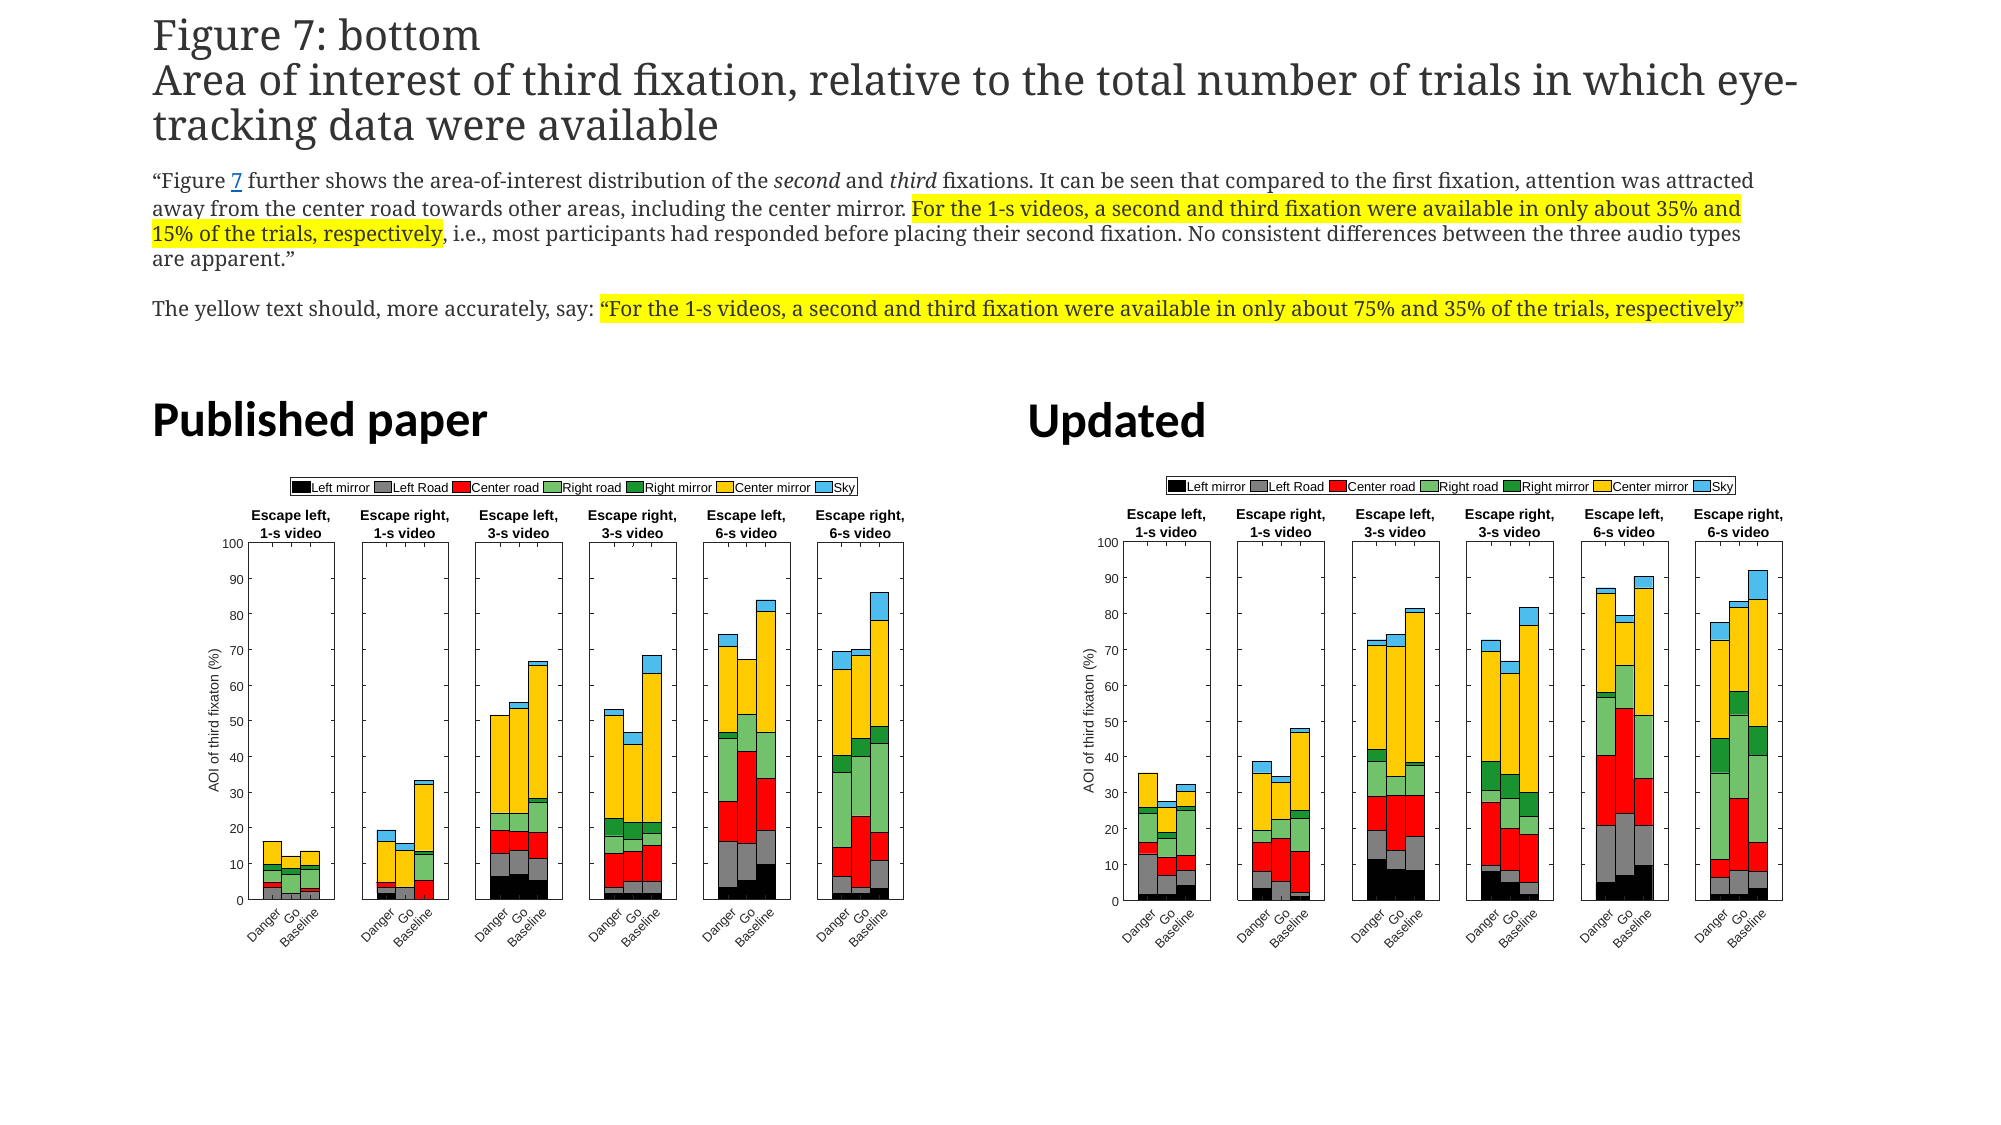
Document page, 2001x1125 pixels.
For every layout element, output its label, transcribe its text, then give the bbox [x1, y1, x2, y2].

text_box “Figure 7 further shows the area-of-interest distribution of the second and third fixations. It can be seen that compared to the first fixation, attention was attracted away from the center road towards other areas, including the center mirror. For the 1-s videos, a second and third fixation were available in only about 35% and 15% of the trials, respectively, i.e., most participants had responded before placing their second fixation. No consistent differences between the three audio types are apparent.” The yellow text should, more accurately, say: “For the 1-s videos, a second and third fixation were available in only about 75% and 35% of the trials, respectively” [137, 160, 1770, 329]
list Published paper [137, 329, 984, 455]
list Updated [1012, 320, 1863, 456]
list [137, 475, 984, 951]
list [1012, 474, 1863, 953]
title Figure 7: bottom Area of interest of third fixation, relative to the total number of trials in which eye-tracking data were available [137, 0, 1863, 191]
